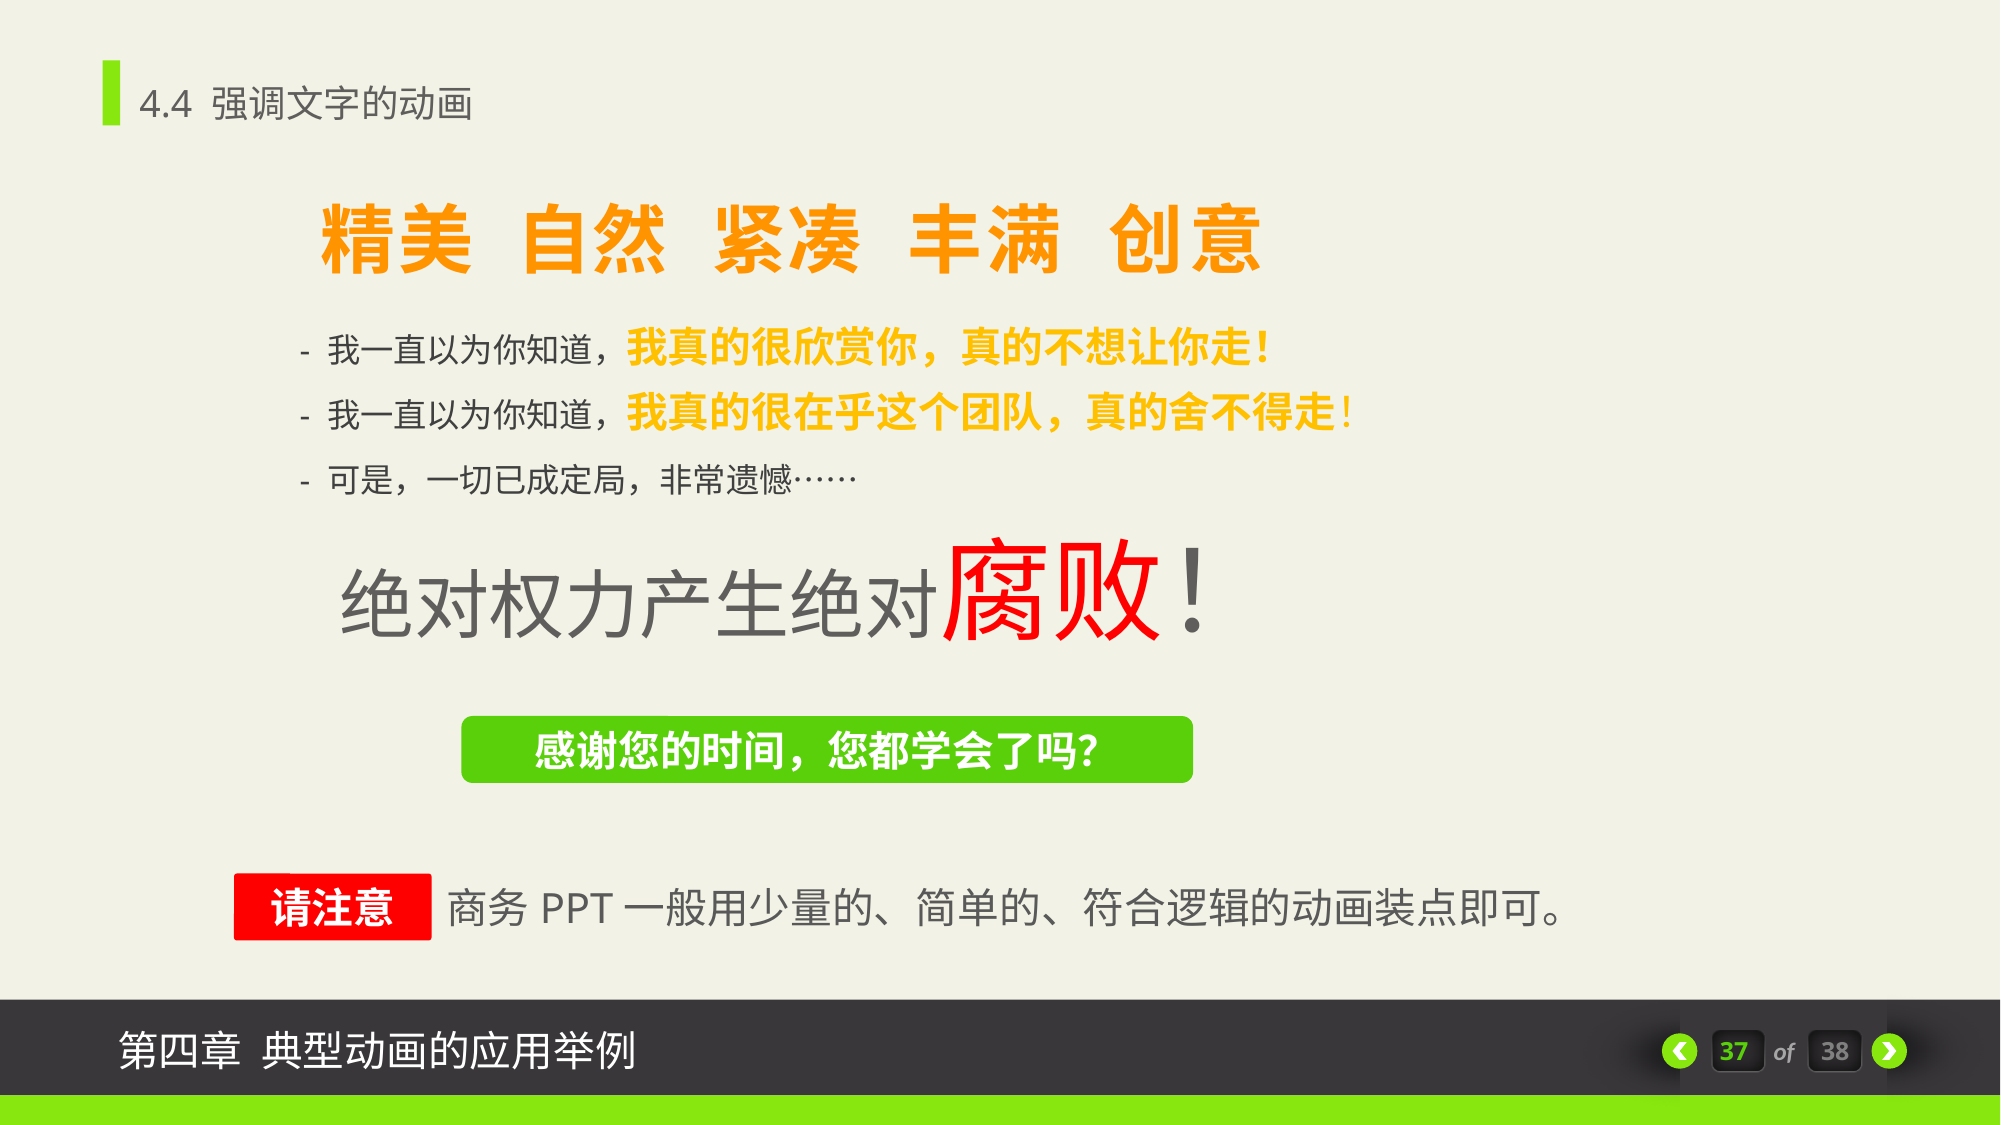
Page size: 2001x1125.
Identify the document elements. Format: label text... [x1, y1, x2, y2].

text_box 精 [305, 184, 384, 290]
text_box 请注意 [233, 873, 432, 941]
picture [1875, 991, 2001, 1111]
picture [1805, 1026, 1866, 1076]
text_box 商务PPT一般用少量的、简单的、符合逻辑的动画装点即可。 [431, 874, 1627, 939]
picture [1567, 992, 1693, 1110]
picture [1709, 1026, 1769, 1076]
text_box 美 [384, 184, 494, 290]
text_box 满 [971, 184, 1081, 290]
text_box 丰 [893, 184, 971, 290]
text_box 意 [1174, 184, 1284, 290]
text_box [102, 60, 121, 126]
text_box 4.4 强调文字的动画 [124, 58, 954, 132]
text_box 紧 [696, 184, 772, 290]
text_box 凑 [772, 184, 882, 290]
text_box 绝对权力产生绝对腐败！ [305, 512, 1310, 663]
text_box 然 [577, 184, 688, 290]
text_box 自 [501, 184, 577, 290]
text_box - 我一直以为你知道，我真的很欣赏你，真的不想让你走！ - 我一直以为你知道，我真的很在乎这个团队，真的舍不得走！ - 可是，一切已成定局，非常遗憾…… [284, 299, 1502, 507]
text_box 感谢您的时间，您都学会了吗？ [461, 715, 1194, 783]
text_box 创 [1094, 184, 1174, 290]
